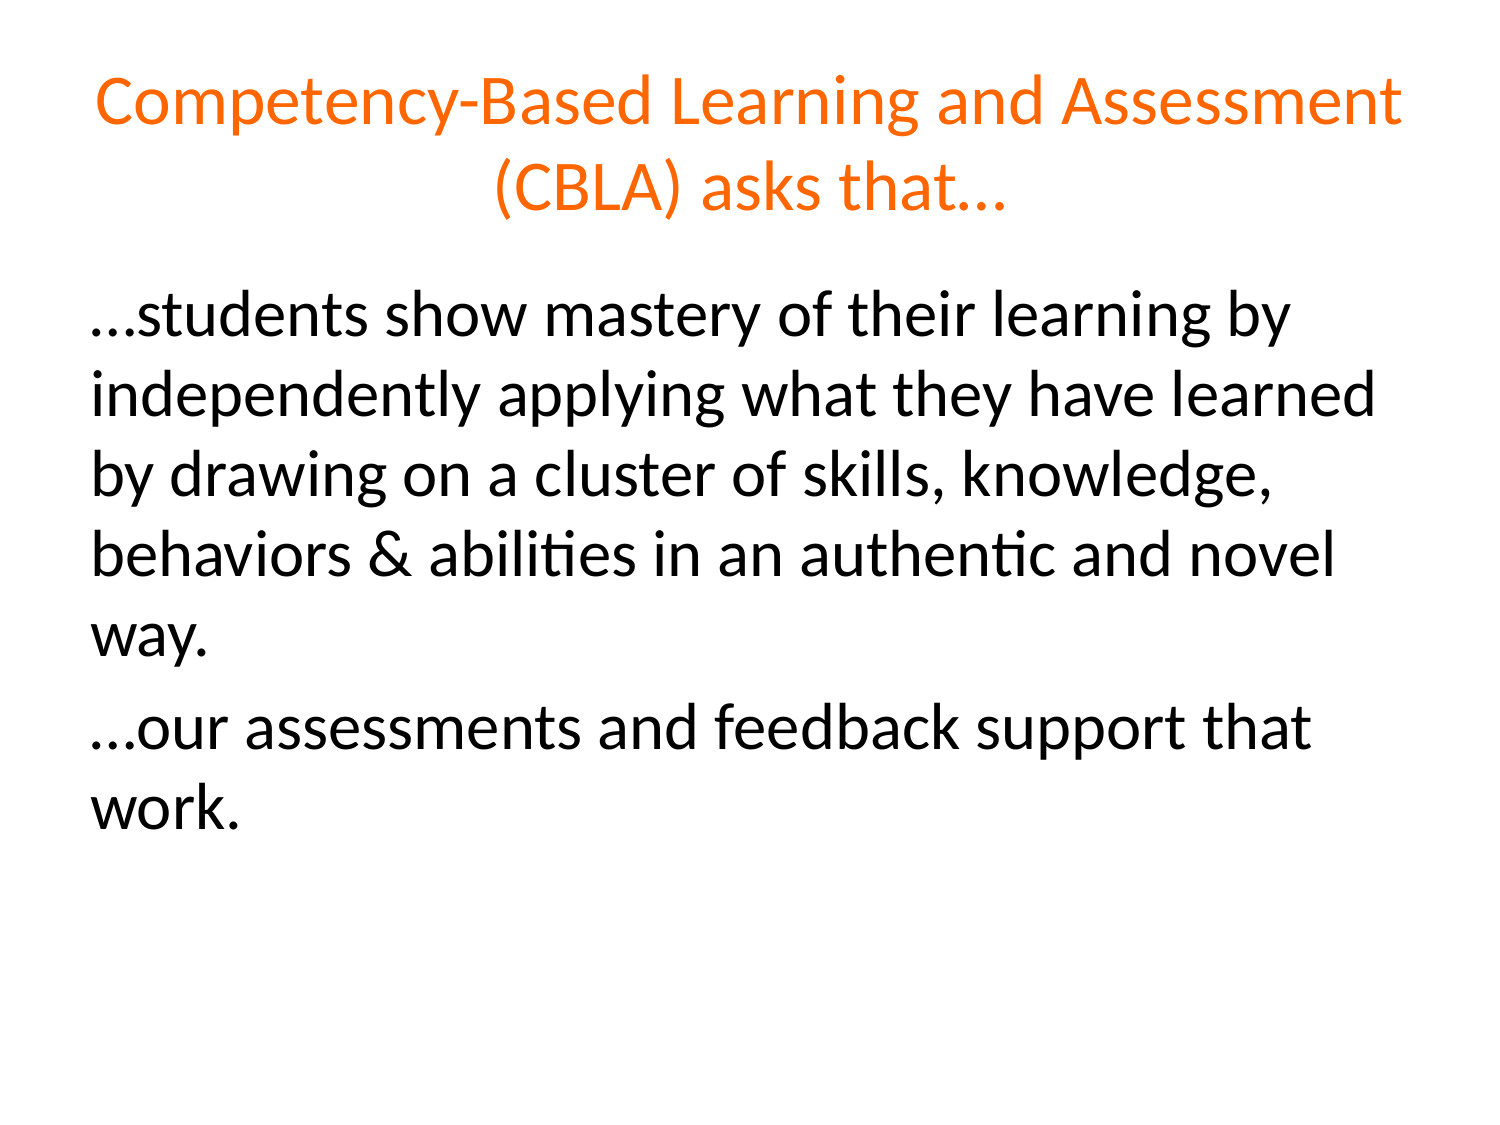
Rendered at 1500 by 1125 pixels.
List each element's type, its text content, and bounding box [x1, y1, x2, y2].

title Competency-Based Learning and Assessment (CBLA) asks that… [75, 45, 1425, 233]
list …students show mastery of their learning by independently applying what they have learned by drawing on a cluster of skills, knowledge, behaviors & abilities in an authentic and novel way. …our assessments and feedback support that work. [75, 262, 1425, 1005]
